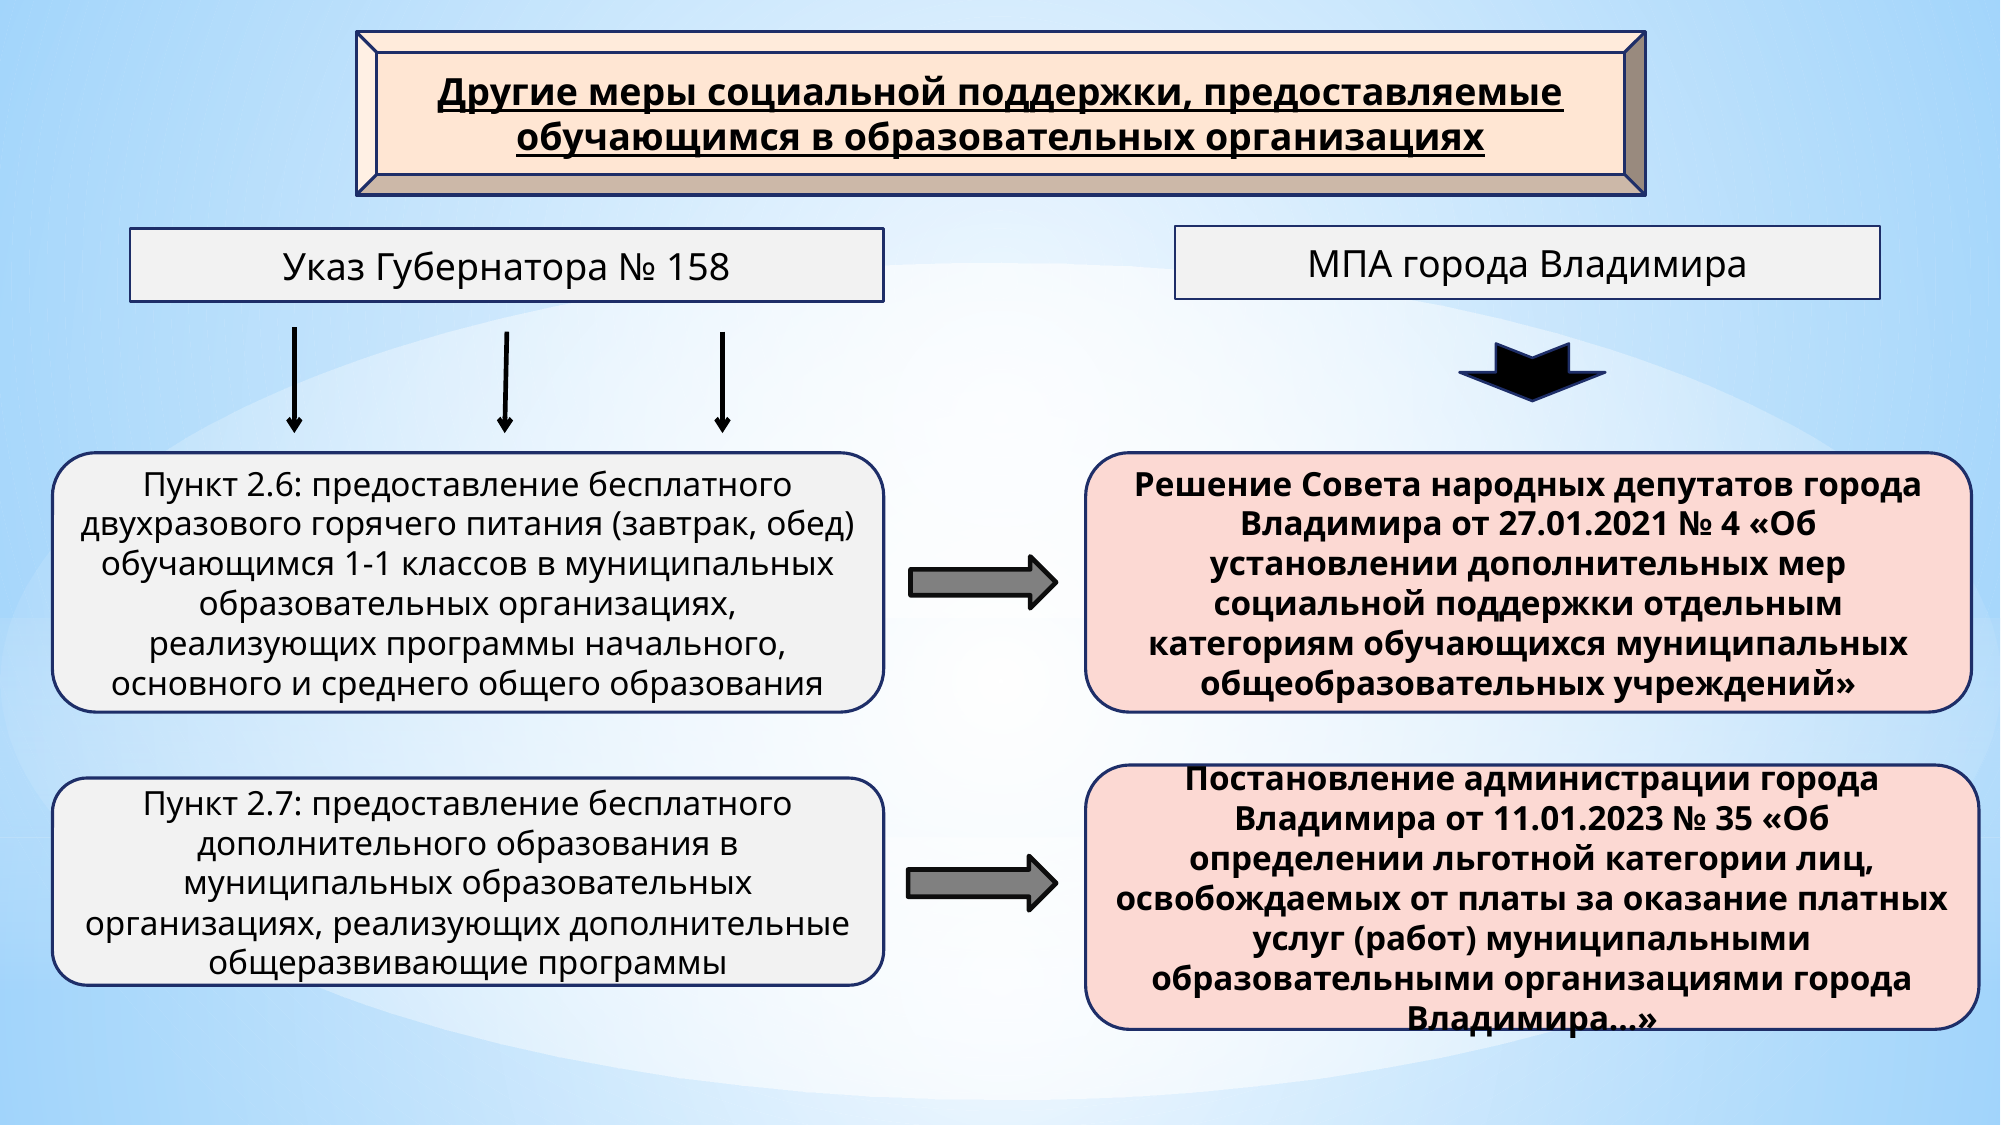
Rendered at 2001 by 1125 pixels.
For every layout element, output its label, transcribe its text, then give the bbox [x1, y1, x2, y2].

text_box [906, 854, 1058, 912]
text_box [1458, 342, 1607, 403]
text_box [504, 331, 508, 434]
text_box Решение Совета народных депутатов города Владимира от 27.01.2021 № 4 «Об установлении дополнительных мер социальной поддержки отдельным категориям обучающихся муниципальных общеобразовательных учреждений» [1084, 451, 1973, 714]
text_box [909, 555, 1058, 610]
text_box Другие меры социальной поддержки, предоставляемые обучающимся в образовательных организациях [355, 30, 1647, 196]
text_box Постановление администрации города Владимира от 11.01.2023 № 35 «Об определении льготной категории лиц, освобождаемых от платы за оказание платных услуг (работ) муниципальными образовательными организациями города Владимира…» [1084, 763, 1981, 1031]
text_box МПА города Владимира [1174, 225, 1881, 300]
text_box Пункт 2.6: предоставление бесплатного двухразового горячего питания (завтрак, обед) обучающимся 1-1 классов в муниципальных образовательных организациях, реализующих программы начального, основного и среднего общего образования [51, 451, 885, 714]
text_box Указ Губернатора № 158 [129, 227, 885, 303]
text_box Пункт 2.7: предоставление бесплатного дополнительного образования в муниципальных образовательных организациях, реализующих дополнительные общеразвивающие программы [51, 776, 885, 987]
